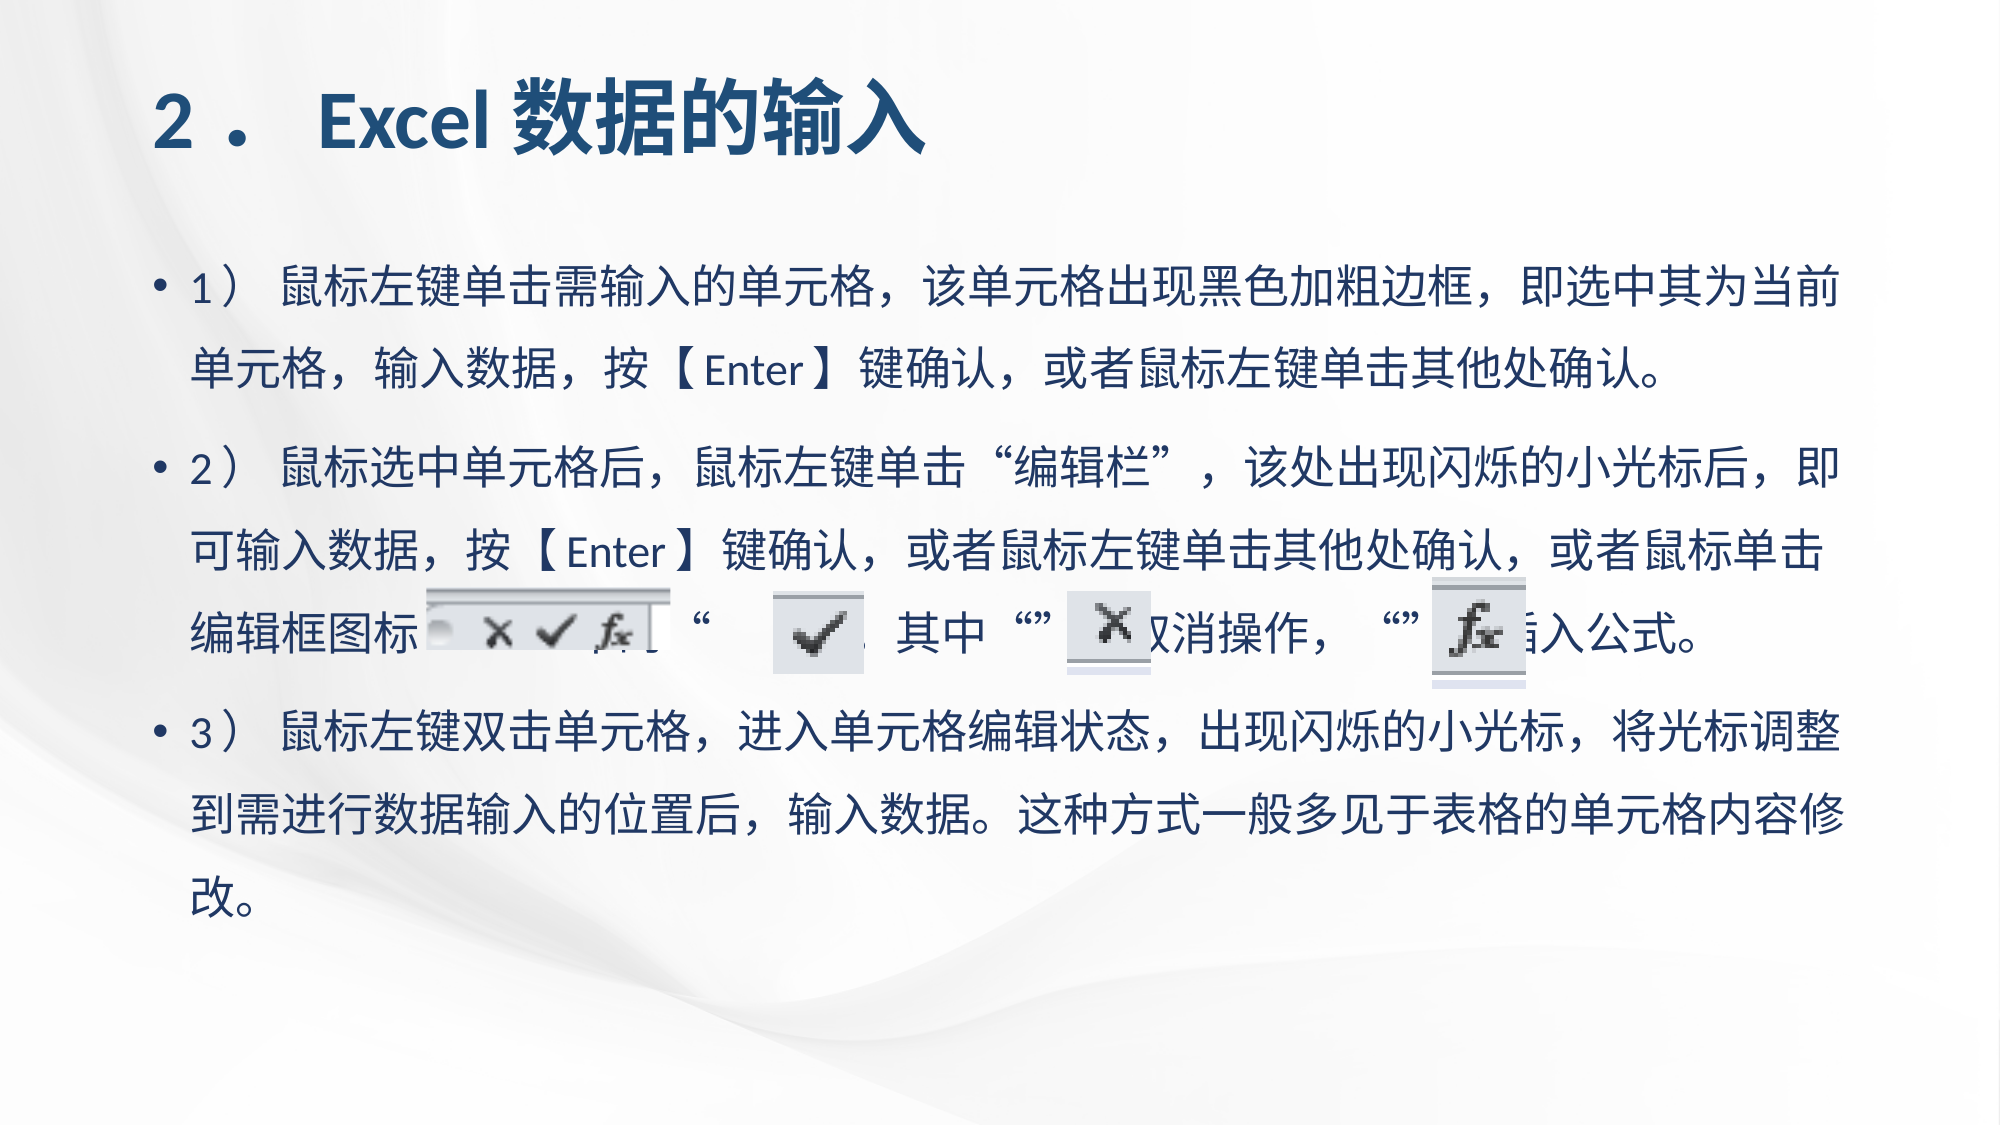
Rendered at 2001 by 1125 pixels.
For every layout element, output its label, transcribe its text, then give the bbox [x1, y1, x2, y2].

picture [773, 591, 864, 674]
title 2．Excel数据的输入 [137, 59, 1863, 184]
picture [426, 544, 671, 650]
picture [1067, 591, 1151, 675]
picture [1432, 577, 1526, 689]
list 1） 鼠标左键单击需输入的单元格，该单元格出现黑色加粗边框，即选中其为当前单元格，输入数据，按【Enter】键确认，或者鼠标左键单击其他处确认。 2） 鼠标选中单元格后，鼠标左键单击“编辑栏”，该处出现闪烁的小光标后，即可输入数据，按【Enter】键确认，或者鼠标左键单击其他处确认，或者鼠标单击编辑框图标 中的“ ”。其中“”为取消操作，“”为插入公式。 3） 鼠标左键双击单元格，进入单元格编辑状态，出现闪烁的小光标，将光标调整到需进行数据输入的位置后，输入数据。这种方式一般多见于表格的单元格内容修改。 [137, 222, 1863, 1043]
